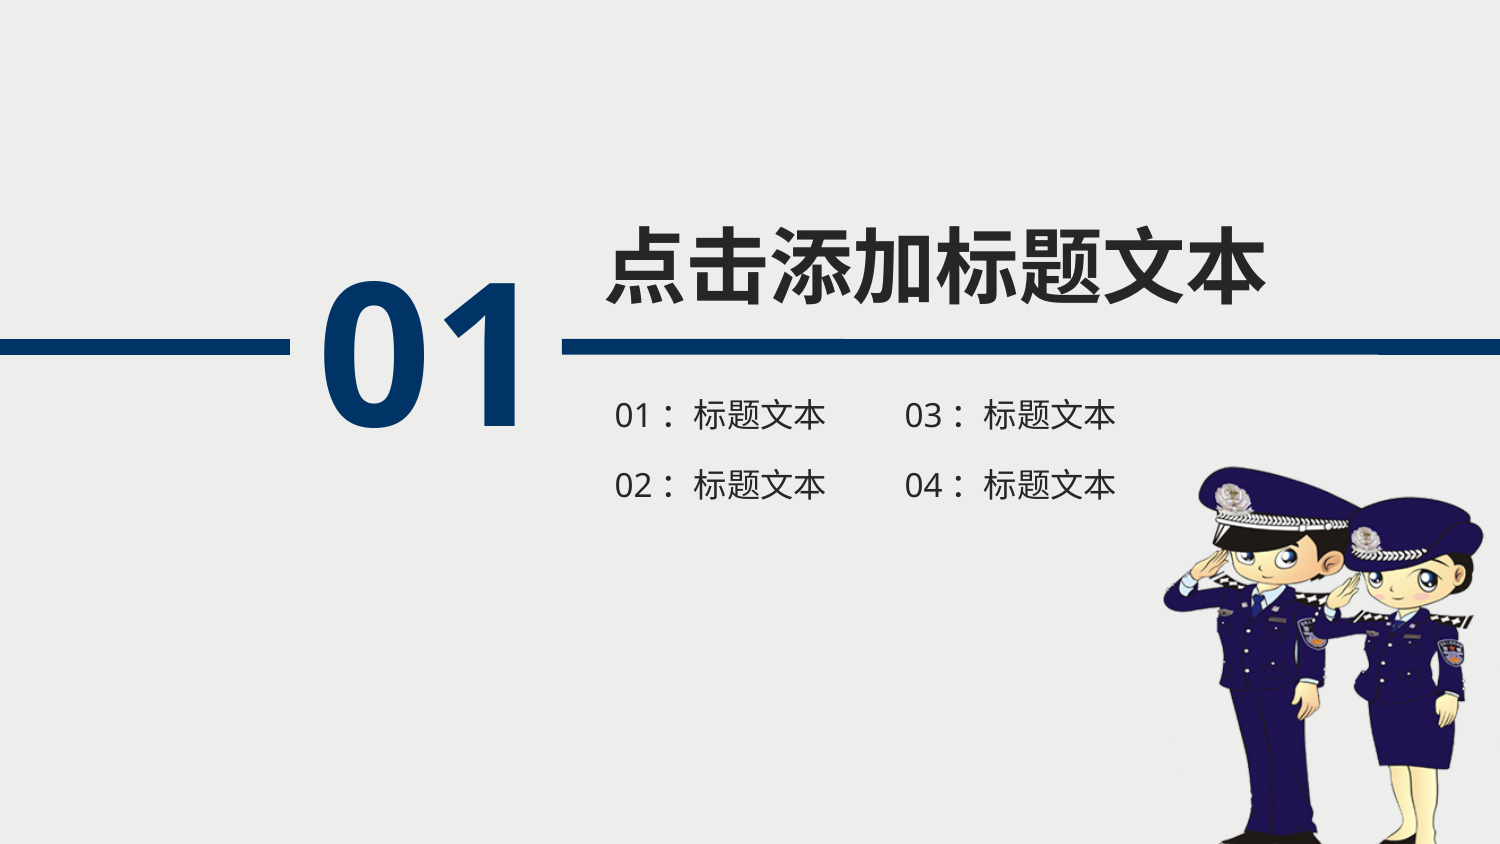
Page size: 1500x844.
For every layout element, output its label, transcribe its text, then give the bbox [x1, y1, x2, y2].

text_box 点击添加标题文本 [588, 207, 1285, 322]
text_box 01：标题文本 [599, 386, 842, 442]
picture [0, 0, 1500, 844]
text_box 03：标题文本 [889, 386, 1132, 442]
text_box 02：标题文本 [599, 456, 842, 512]
text_box 04：标题文本 [889, 456, 1132, 512]
text_box 01 [303, 219, 562, 475]
